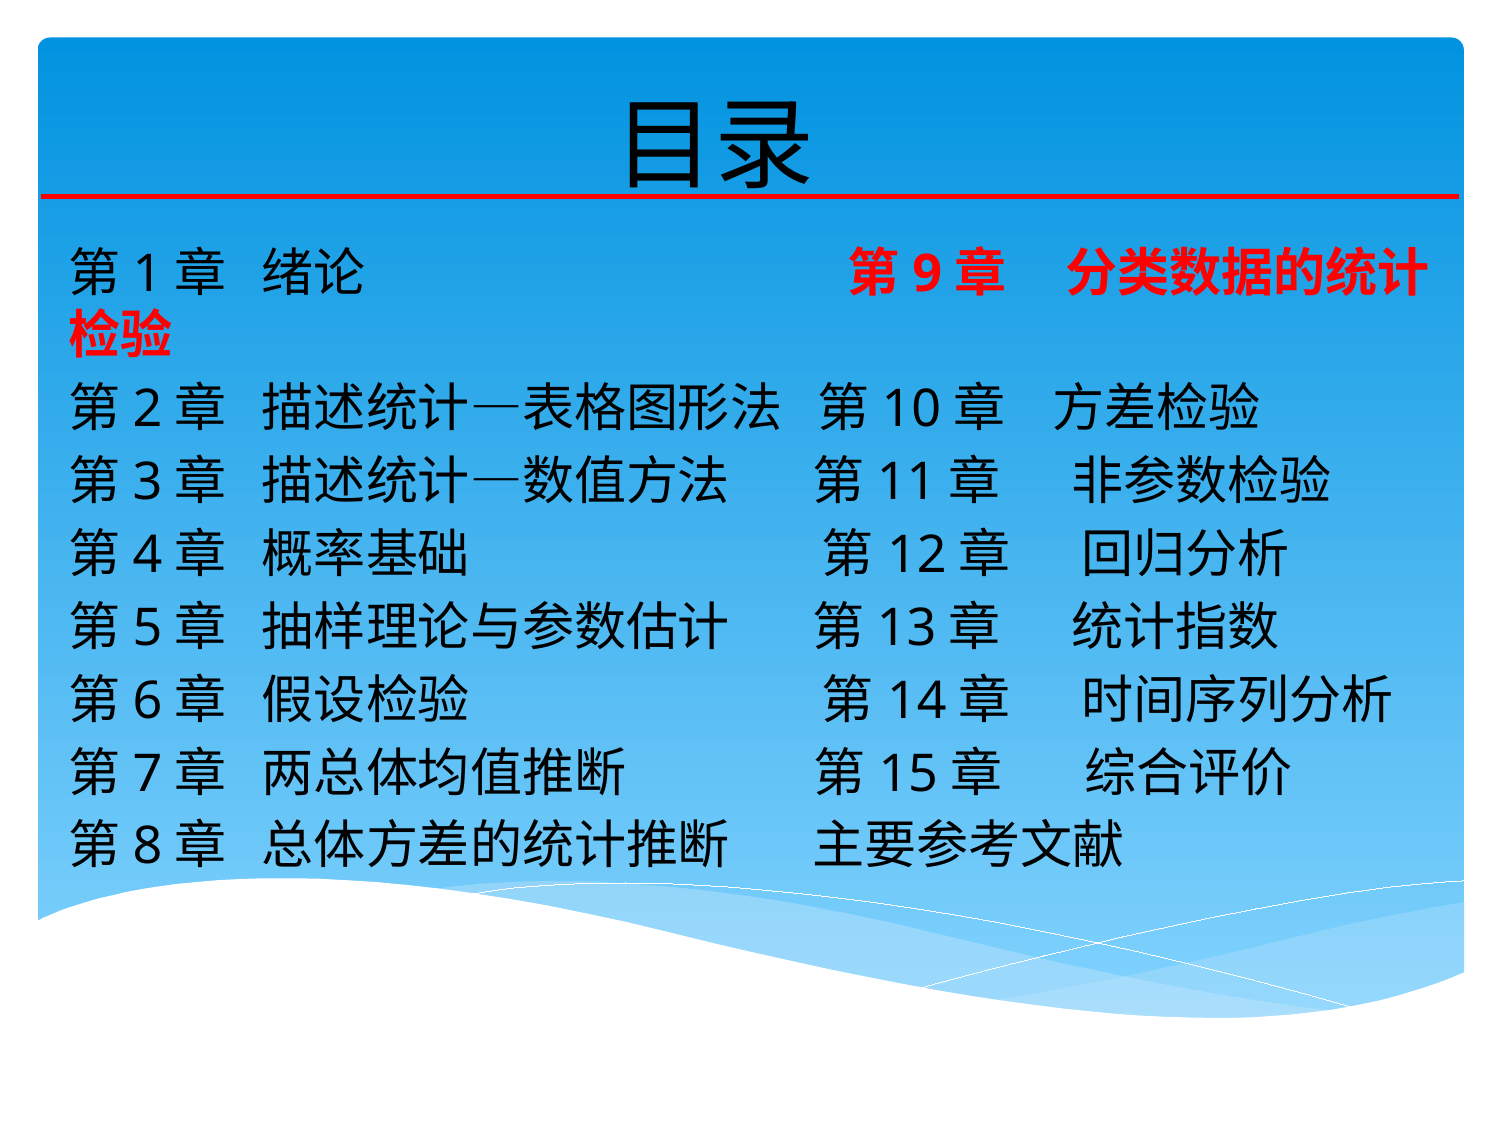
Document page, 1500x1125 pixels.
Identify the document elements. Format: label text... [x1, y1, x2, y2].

title 目录 [76, 90, 1352, 194]
title 目录 [76, 205, 1352, 209]
subtitle 第1章 绪论 第9章 分类数据的统计检验 第2章 描述统计—表格图形法 第10章 方差检验 第3章 描述统计—数值方法 第11章 非参数检验 第4章 概率基础 第12章 回归分析 第5章 抽样理论与参数估计 第13章 统计指数 第6章 假设检验 第14章 时间序列分析 第7章 两总体均值推断 第15章 综合评价 第8章 总体方差的统计推断 主要参考文献 [53, 231, 1471, 1035]
